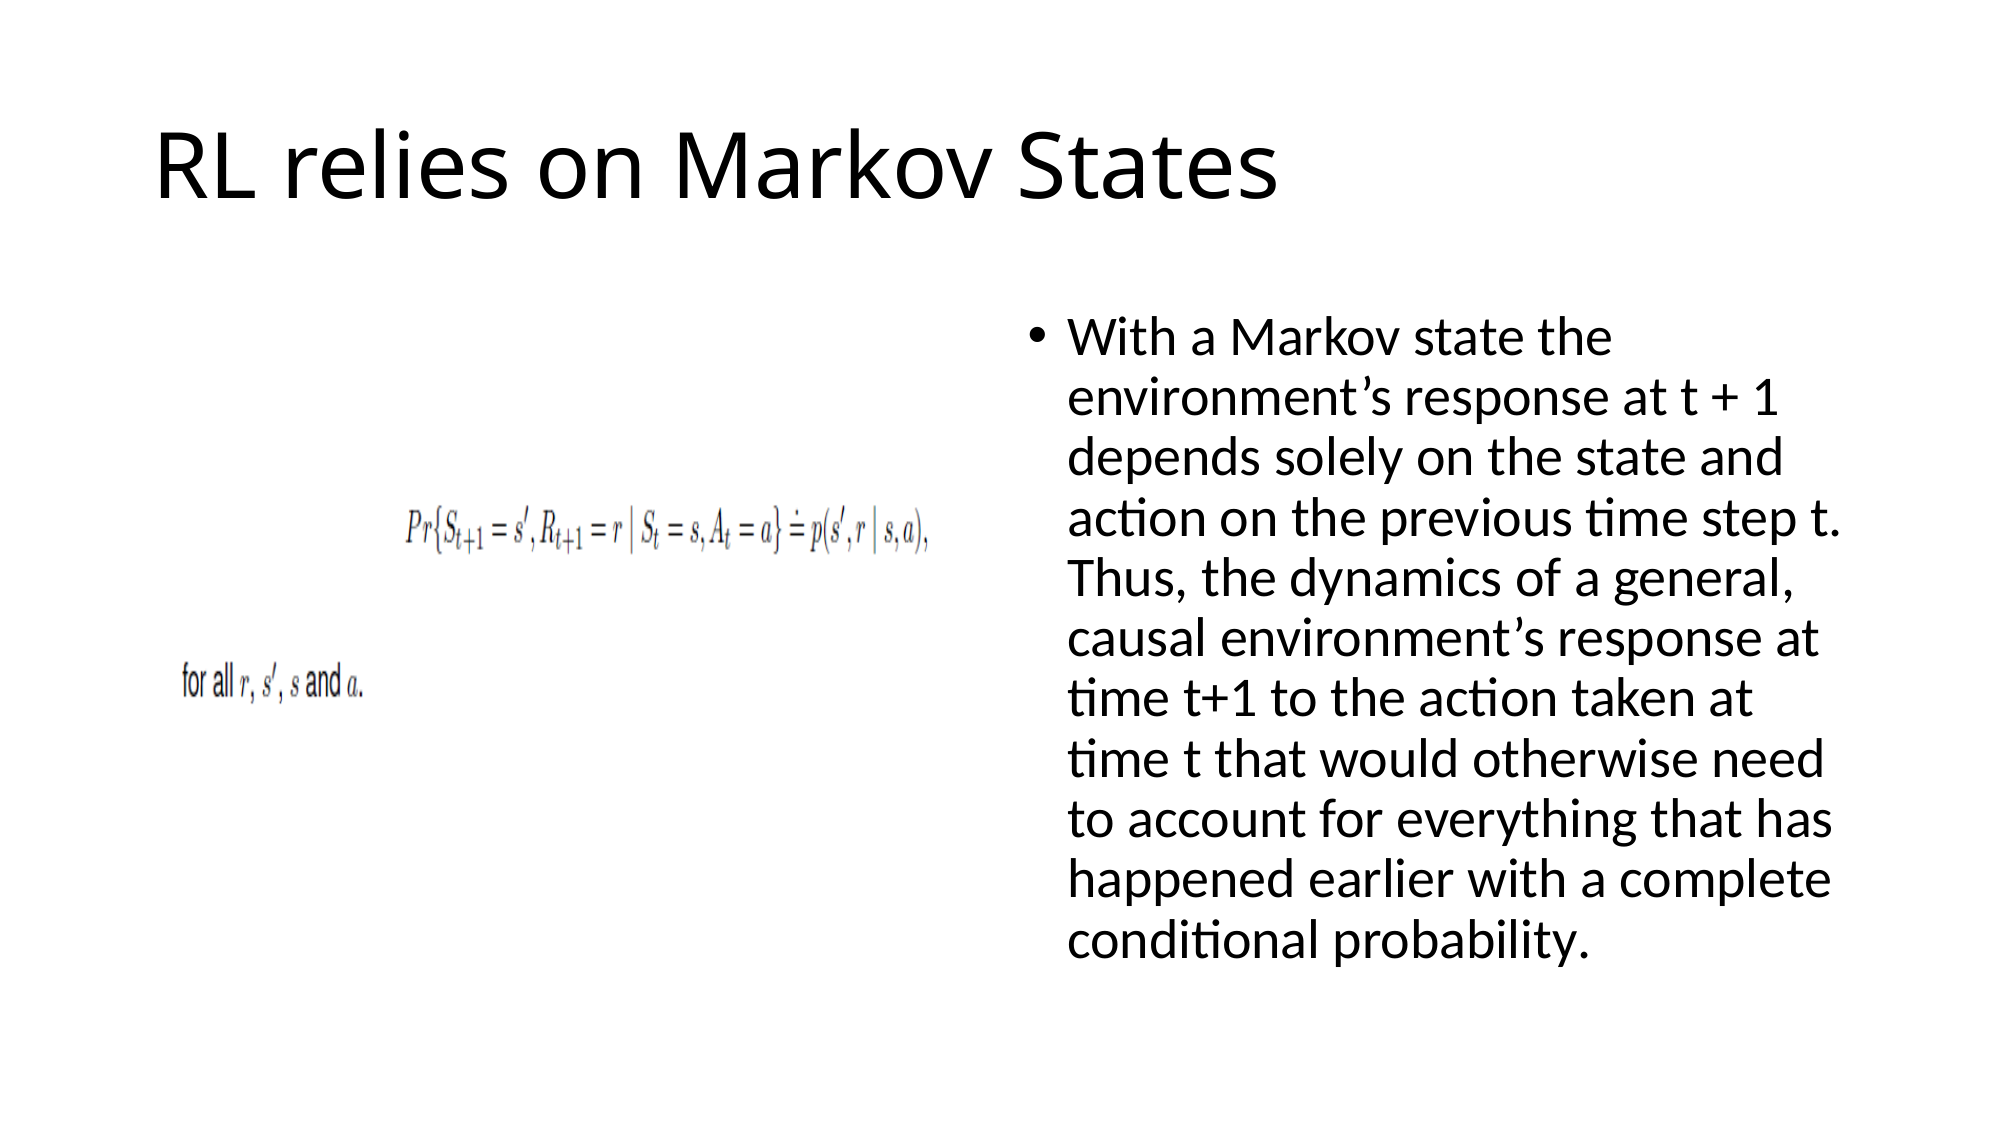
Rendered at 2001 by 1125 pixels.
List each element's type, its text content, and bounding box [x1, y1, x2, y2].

list With a Markov state the environment’s response at t + 1 depends solely on the state and action on the previous time step t. Thus, the dynamics of a general, causal environment’s response at time t+1 to the action taken at time t that would otherwise need to account for everything that has happened earlier with a complete conditional probability. [1012, 299, 1863, 1014]
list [137, 451, 988, 787]
title RL relies on Markov States [137, 59, 1863, 278]
